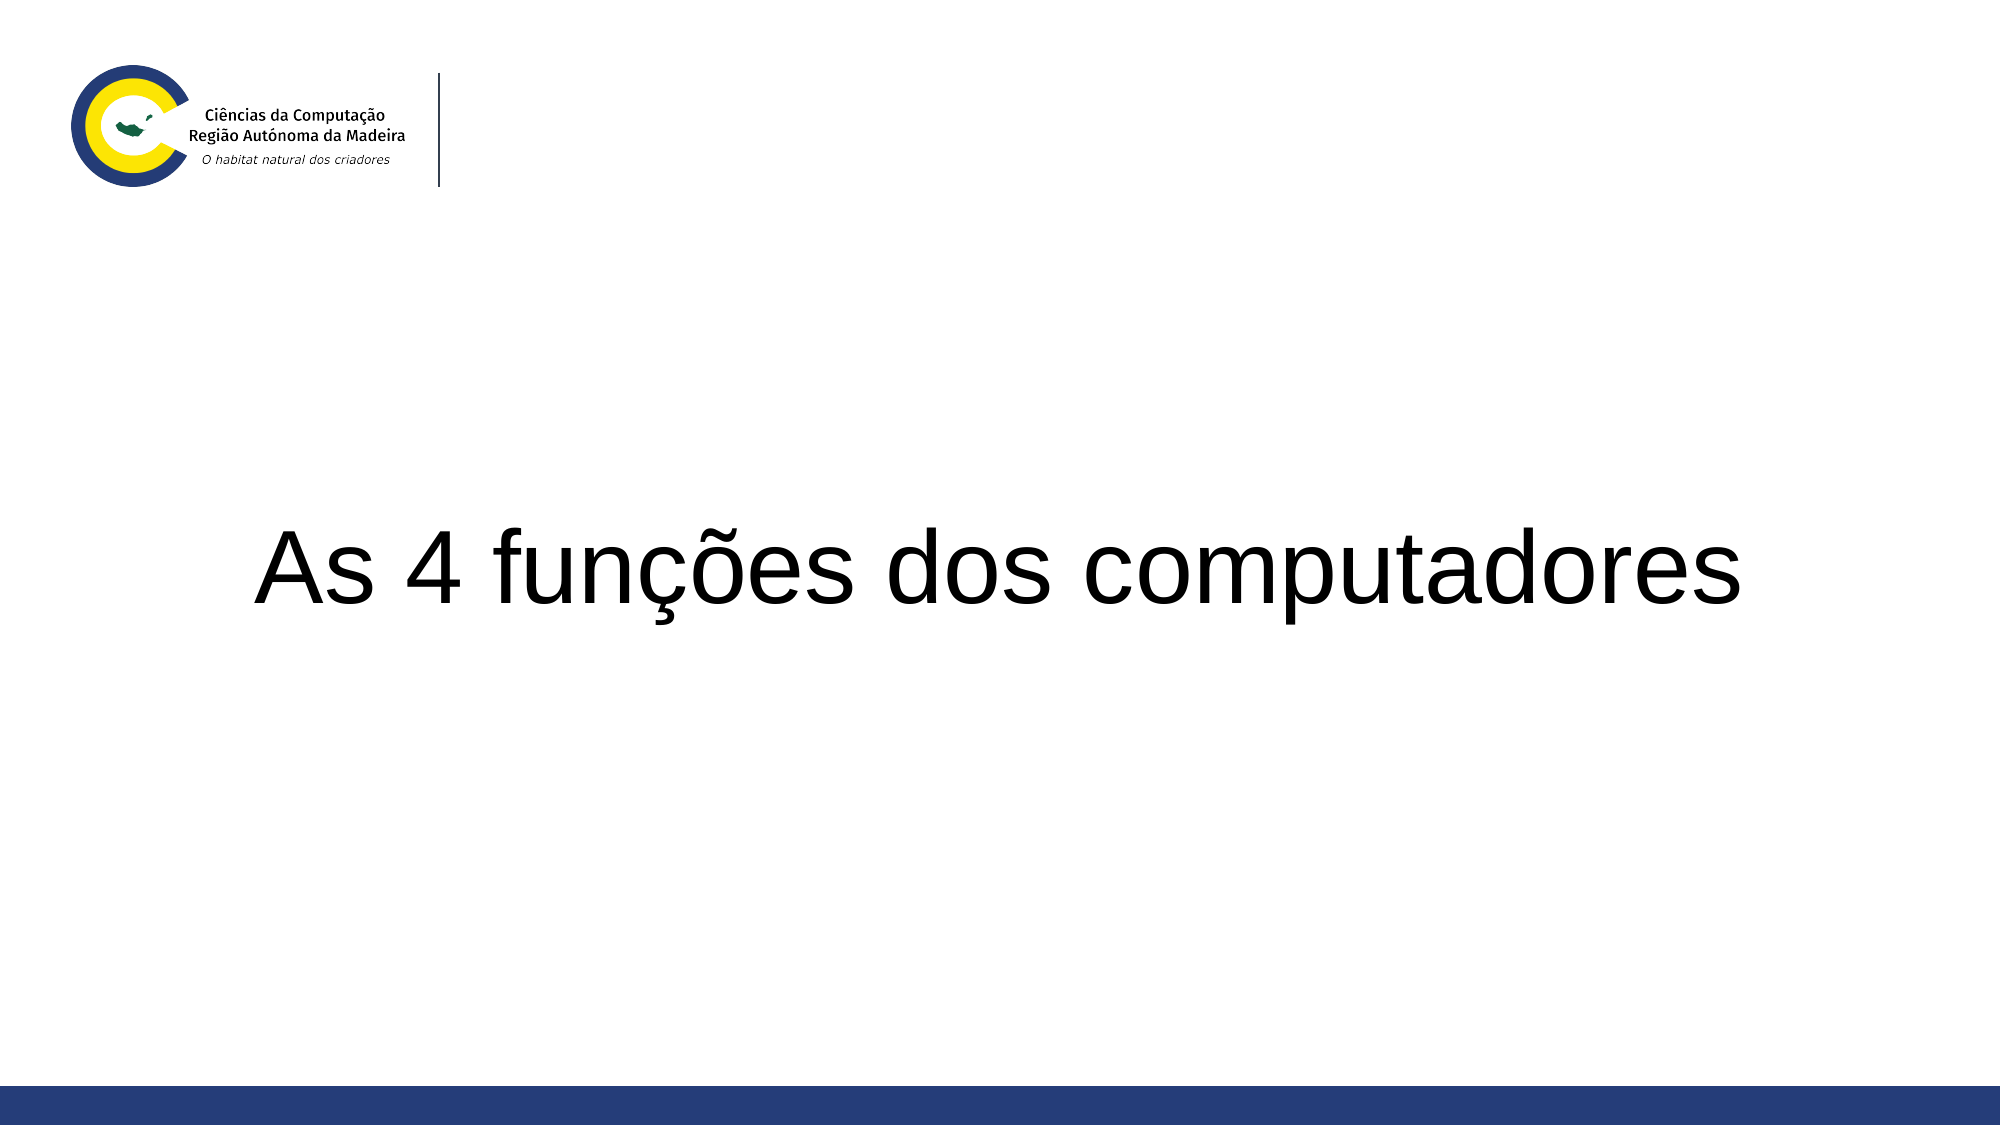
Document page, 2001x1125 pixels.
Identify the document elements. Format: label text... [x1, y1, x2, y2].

text_box As 4 funções dos computadores [239, 491, 1761, 632]
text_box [71, 65, 440, 188]
text_box [0, 1085, 2000, 1125]
